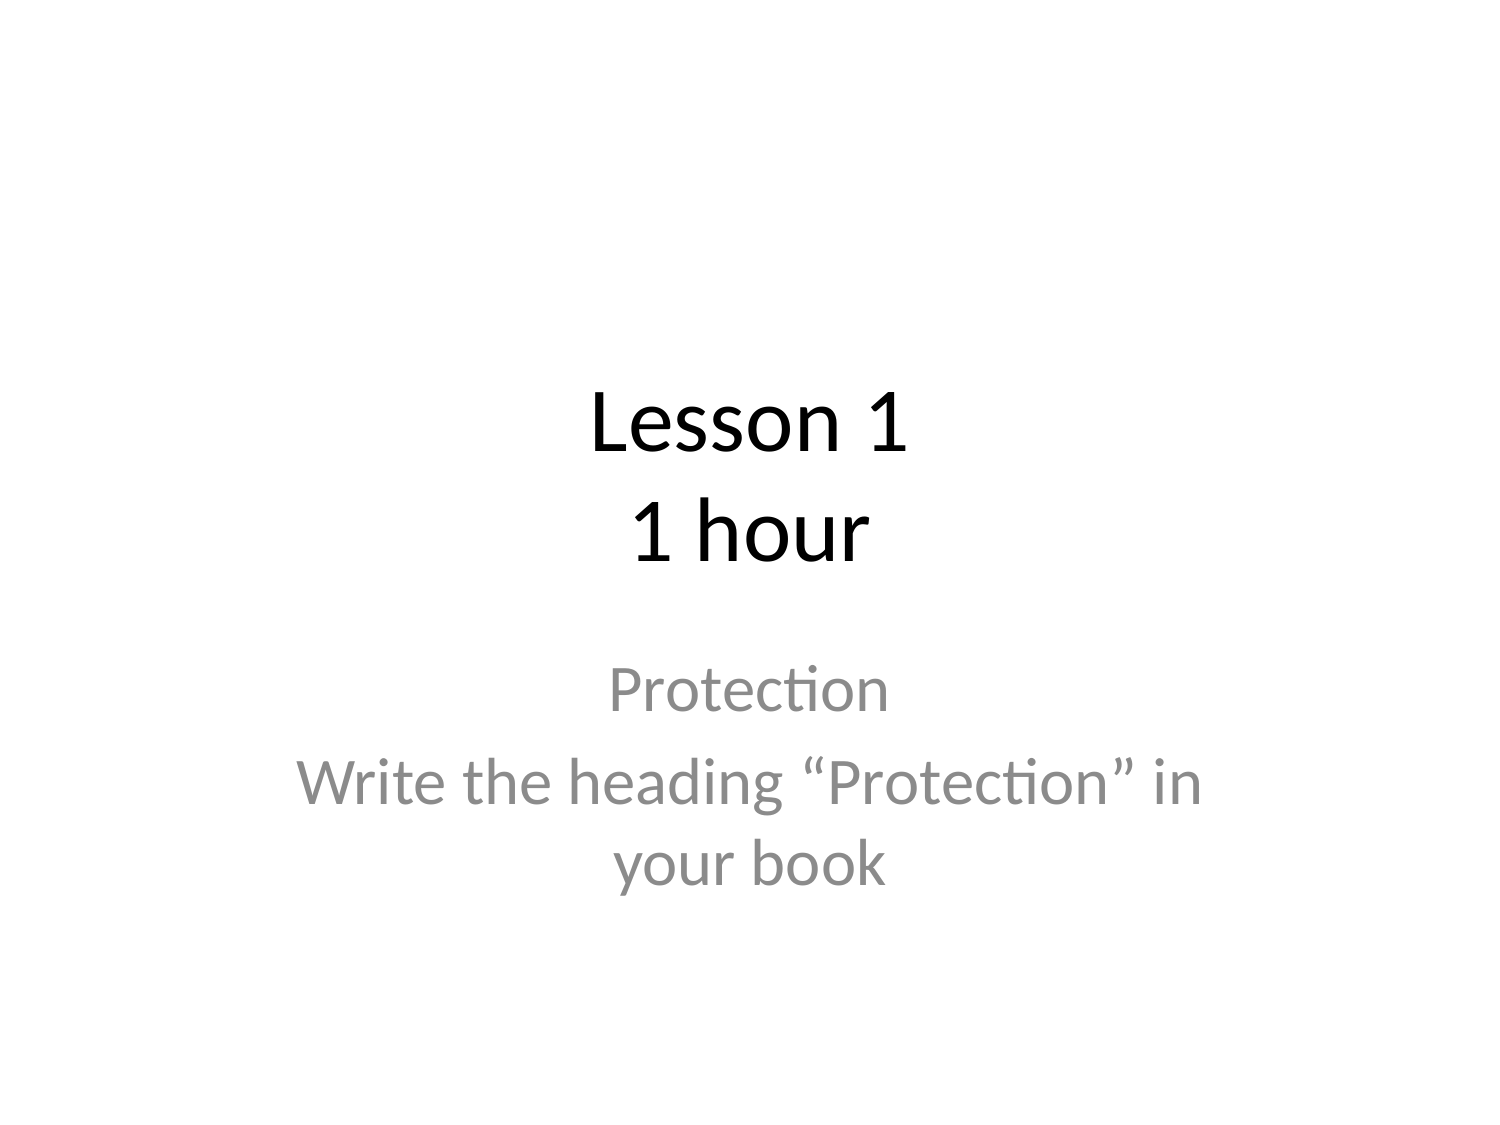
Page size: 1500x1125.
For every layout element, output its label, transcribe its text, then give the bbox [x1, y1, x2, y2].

subtitle Protection Write the heading “Protection” in your book [225, 637, 1275, 925]
title Lesson 1 1 hour [112, 349, 1388, 591]
